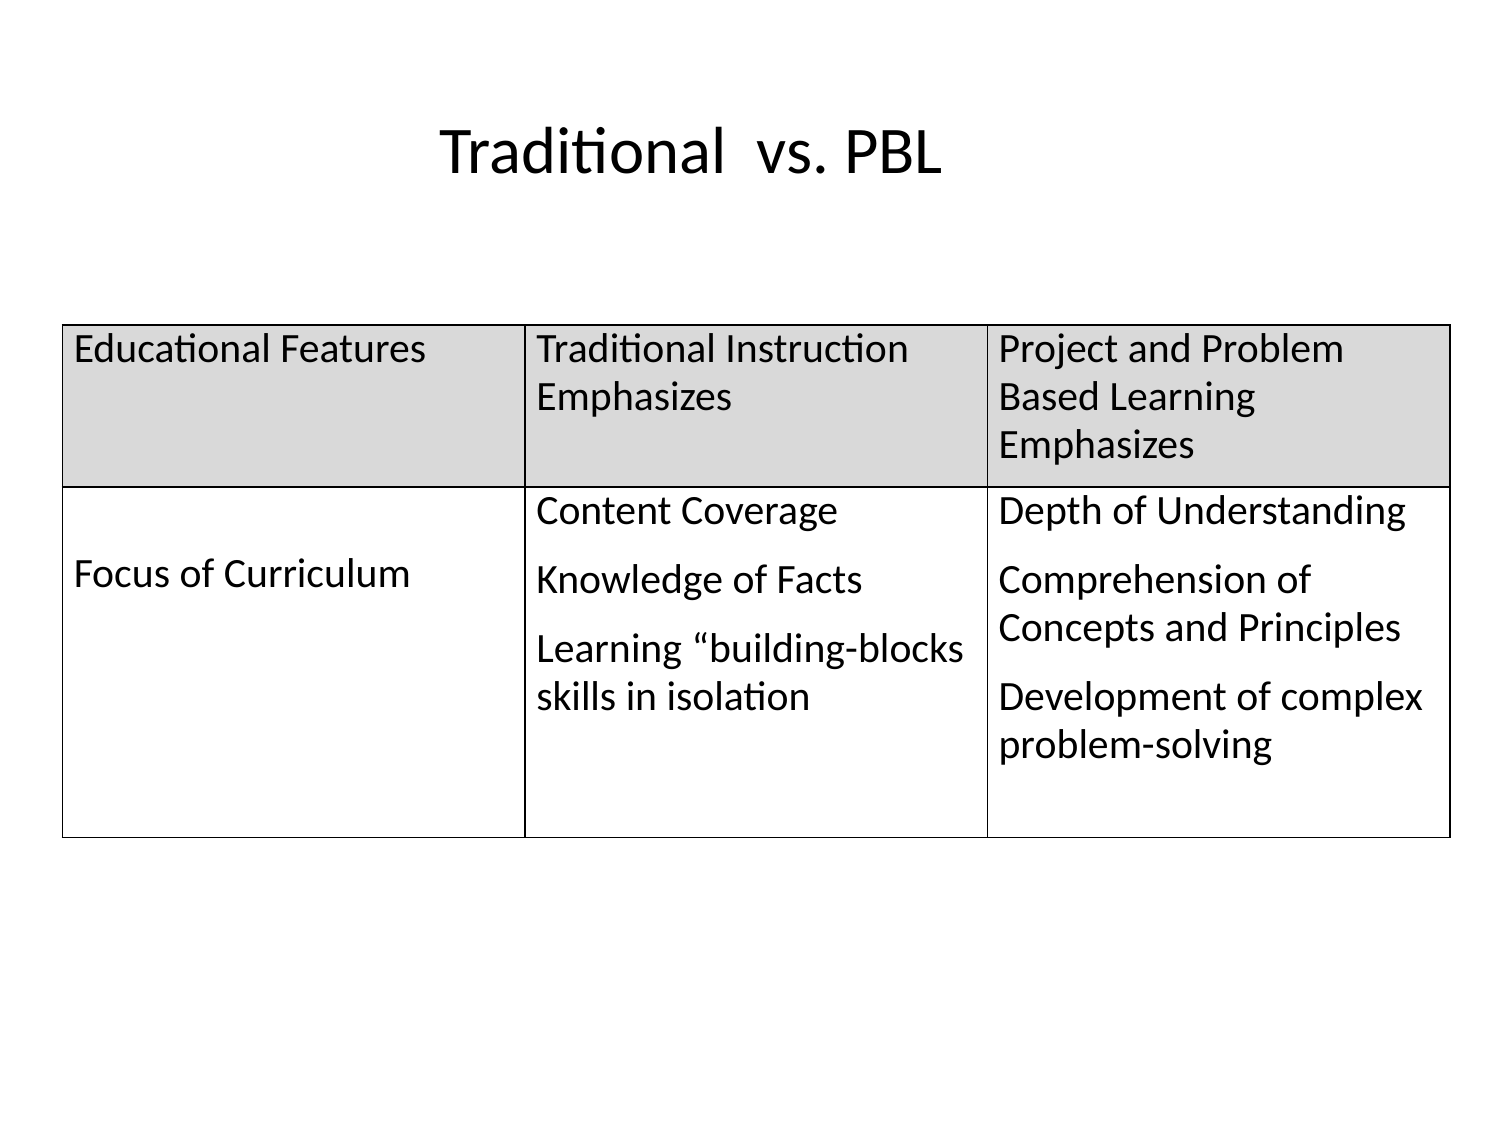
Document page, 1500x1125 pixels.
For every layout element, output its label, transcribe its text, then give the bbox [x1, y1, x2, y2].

table_header Educational Features [63, 326, 524, 486]
table_cell Content Coverage Knowledge of Facts Learning “building-blocks skills in isolation [526, 488, 987, 837]
table_cell Depth of Understanding Comprehension of Concepts and Principles Development of complex problem-solving [988, 488, 1449, 837]
text_box Traditional vs. PBL [200, 99, 1213, 195]
table_header Project and Problem Based Learning Emphasizes [988, 326, 1449, 486]
table_header Traditional Instruction Emphasizes [526, 326, 987, 486]
table_cell Focus of Curriculum [63, 488, 524, 837]
